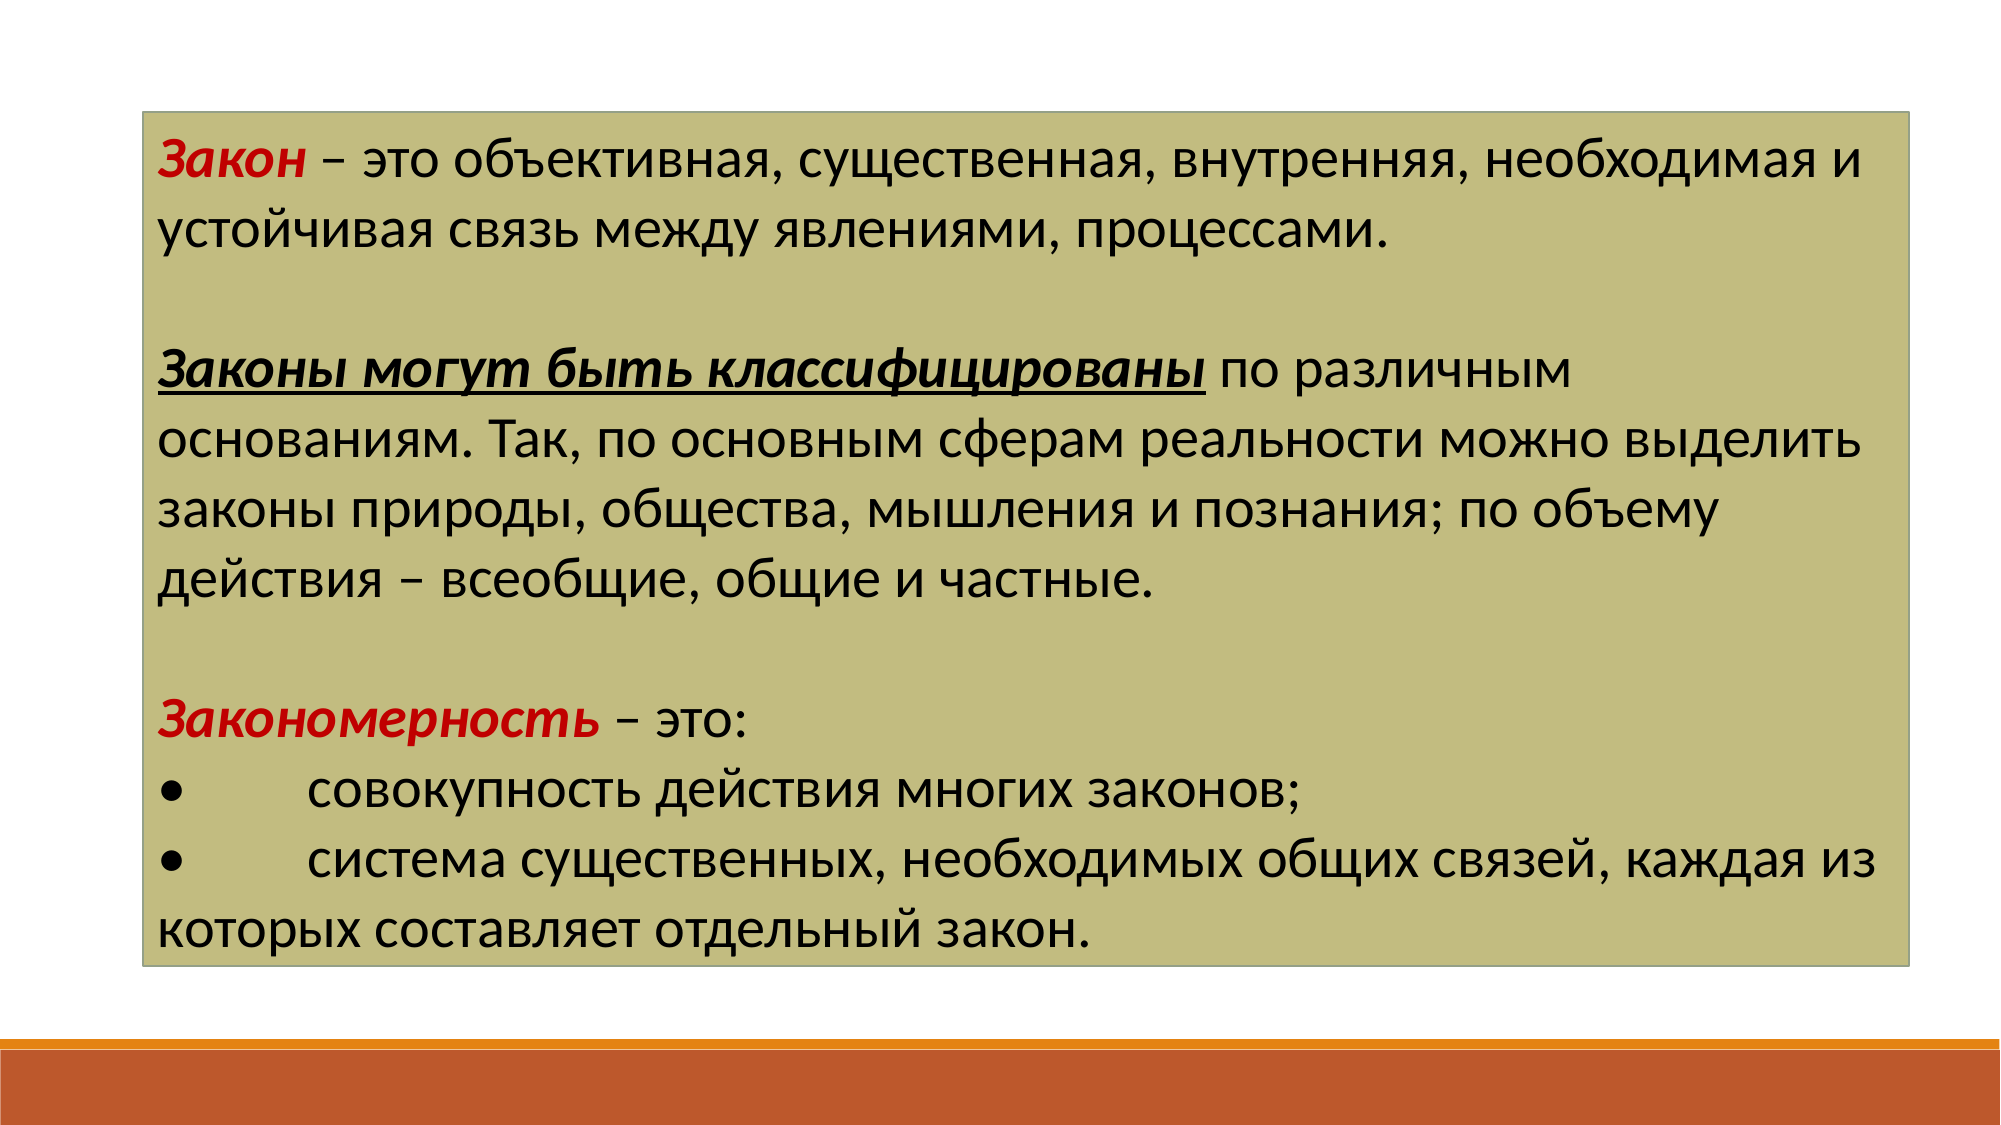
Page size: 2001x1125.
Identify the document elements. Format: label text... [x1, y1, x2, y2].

text_box Закон – это объективная, существенная, внутренняя, необходимая и устойчивая связь между явлениями, процессами. Законы могут быть классифицированы по различным основаниям. Так, по основным сферам реальности можно выделить законы природы, общества, мышления и познания; по объему действия – всеобщие, общие и частные. Закономерность – это: • совокупность действия многих законов; • система существенных, необходимых общих связей, каждая из которых составляет отдельный закон. [142, 111, 1910, 967]
